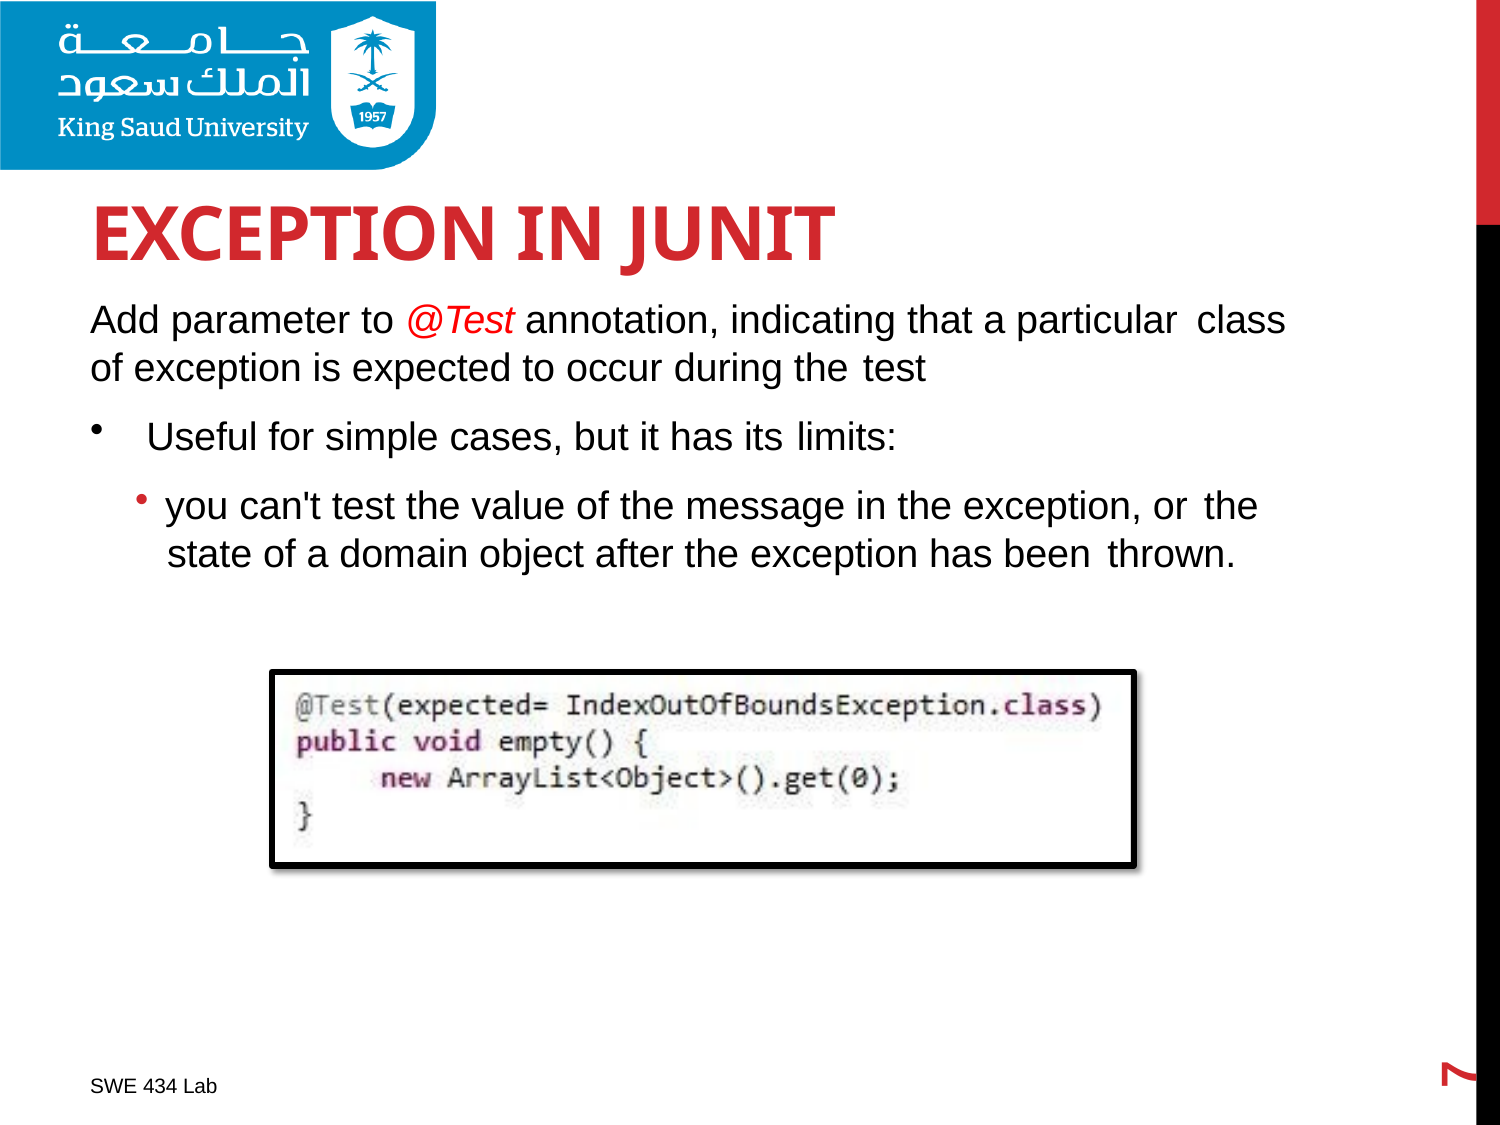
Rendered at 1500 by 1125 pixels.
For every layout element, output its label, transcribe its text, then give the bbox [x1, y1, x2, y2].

text_box [264, 664, 1150, 882]
text_box Add parameter to @Test annotation, indicating that a particular class of exception is expected to occur during the test Useful for simple cases, but it has its limits: you can't test the value of the message in the exception, or the state of a domain object after the exception has been thrown. [87, 373, 1296, 576]
title EXCEPTION IN JUNIT [87, 184, 1413, 373]
footer SWE 434 Lab [87, 1074, 220, 1125]
text_box [0, 0, 438, 175]
text_box 7 [1433, 1058, 1489, 1091]
text_box [271, 671, 1134, 866]
